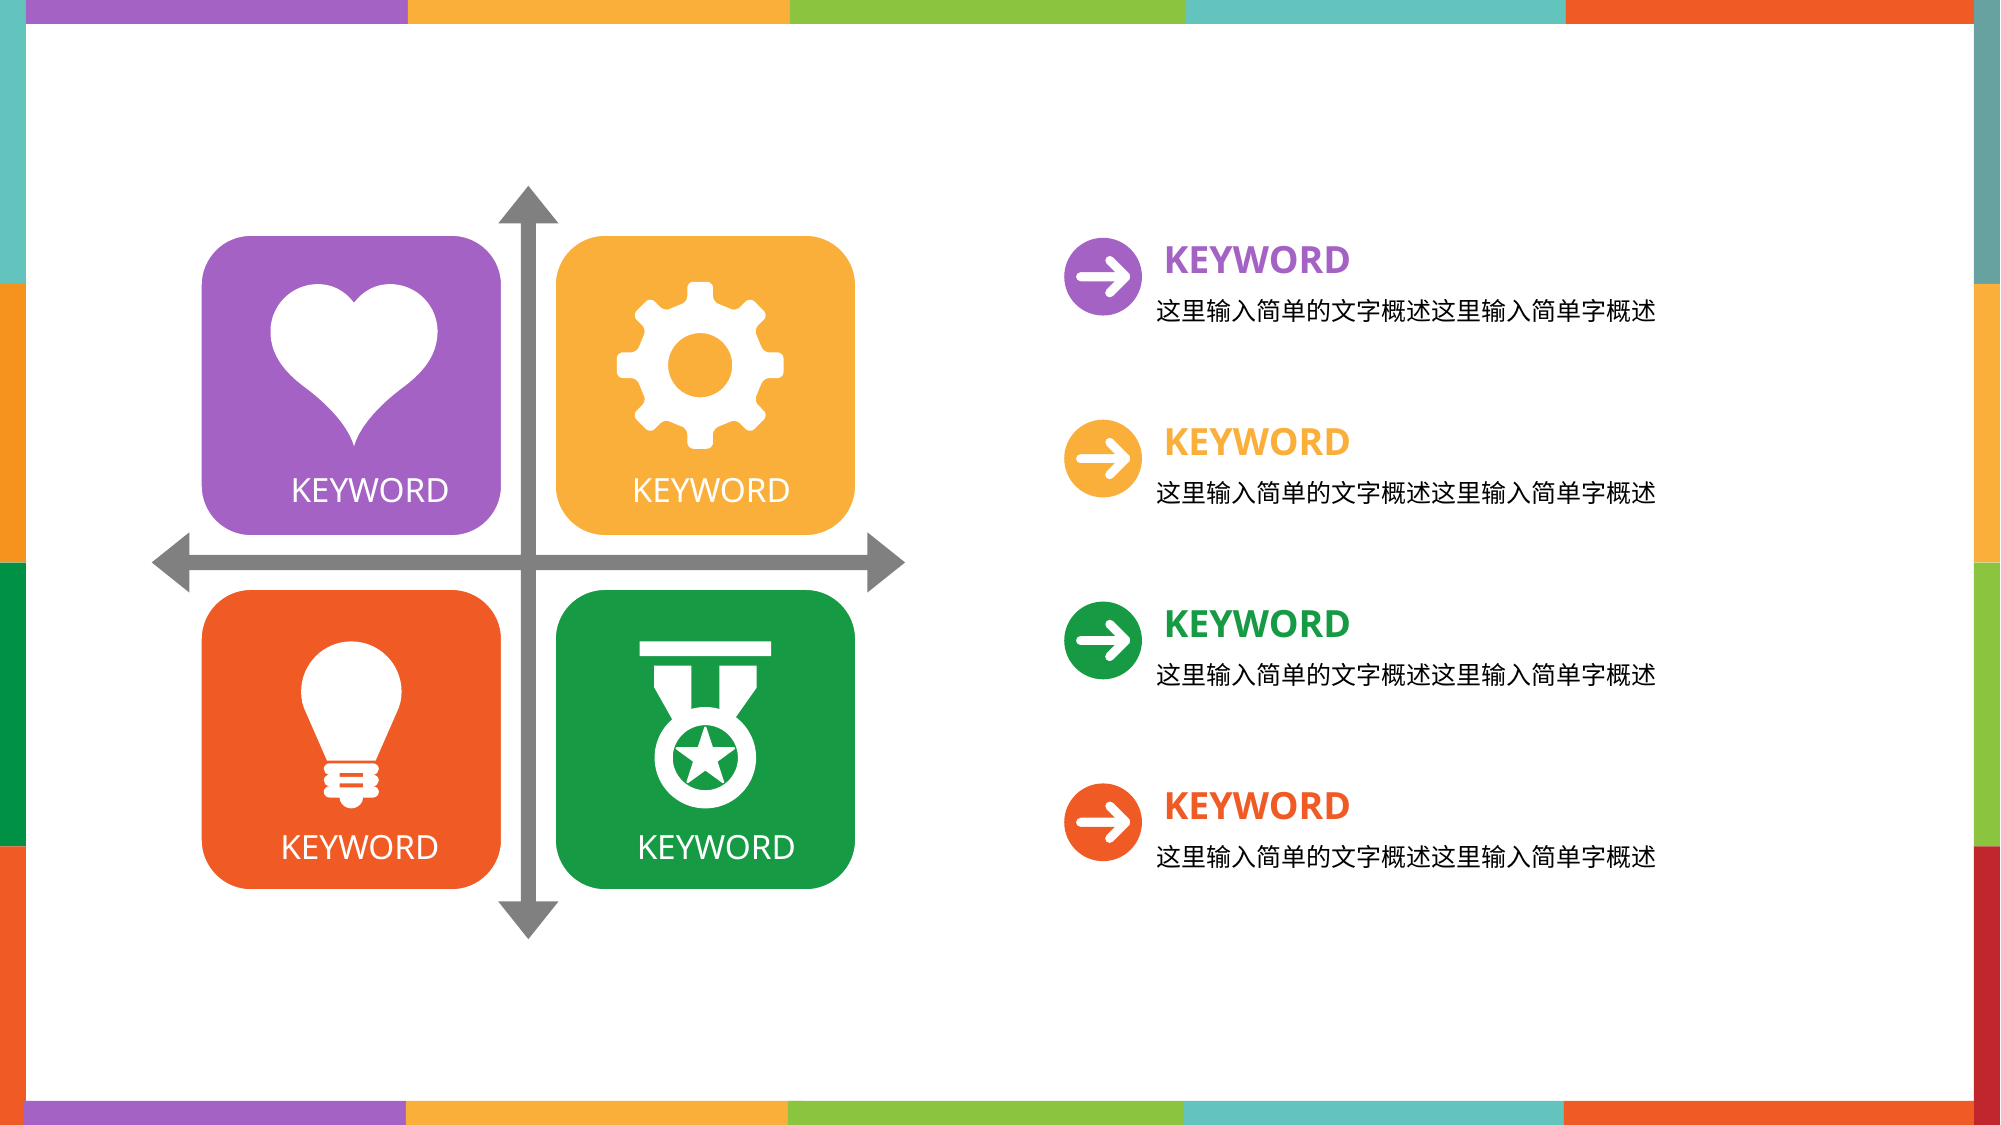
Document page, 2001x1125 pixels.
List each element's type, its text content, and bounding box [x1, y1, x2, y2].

text_box [553, 587, 858, 892]
text_box KEYWORD [1148, 774, 1367, 818]
text_box [300, 640, 403, 810]
text_box [1063, 782, 1143, 863]
text_box [270, 284, 438, 447]
text_box [1063, 600, 1143, 681]
text_box KEYWORD [1148, 592, 1367, 636]
text_box KEYWORD [622, 818, 812, 874]
text_box [654, 665, 757, 809]
text_box KEYWORD [617, 461, 807, 517]
text_box KEYWORD [1148, 410, 1367, 455]
text_box [199, 233, 504, 538]
text_box KEYWORD [275, 461, 465, 517]
text_box [639, 641, 772, 657]
text_box 这里输入简单的文字概述这里输入简单字概述 [1142, 455, 1849, 515]
text_box KEYWORD [265, 818, 455, 874]
text_box KEYWORD [1148, 228, 1367, 273]
text_box [1063, 418, 1143, 499]
text_box 这里输入简单的文字概述这里输入简单字概述 [1142, 818, 1849, 879]
text_box 这里输入简单的文字概述这里输入简单字概述 [1142, 273, 1849, 333]
text_box 这里输入简单的文字概述这里输入简单字概述 [1142, 636, 1849, 697]
text_box [616, 281, 784, 449]
text_box [151, 185, 906, 940]
text_box [1063, 236, 1143, 317]
text_box [553, 233, 858, 538]
text_box [199, 587, 504, 892]
